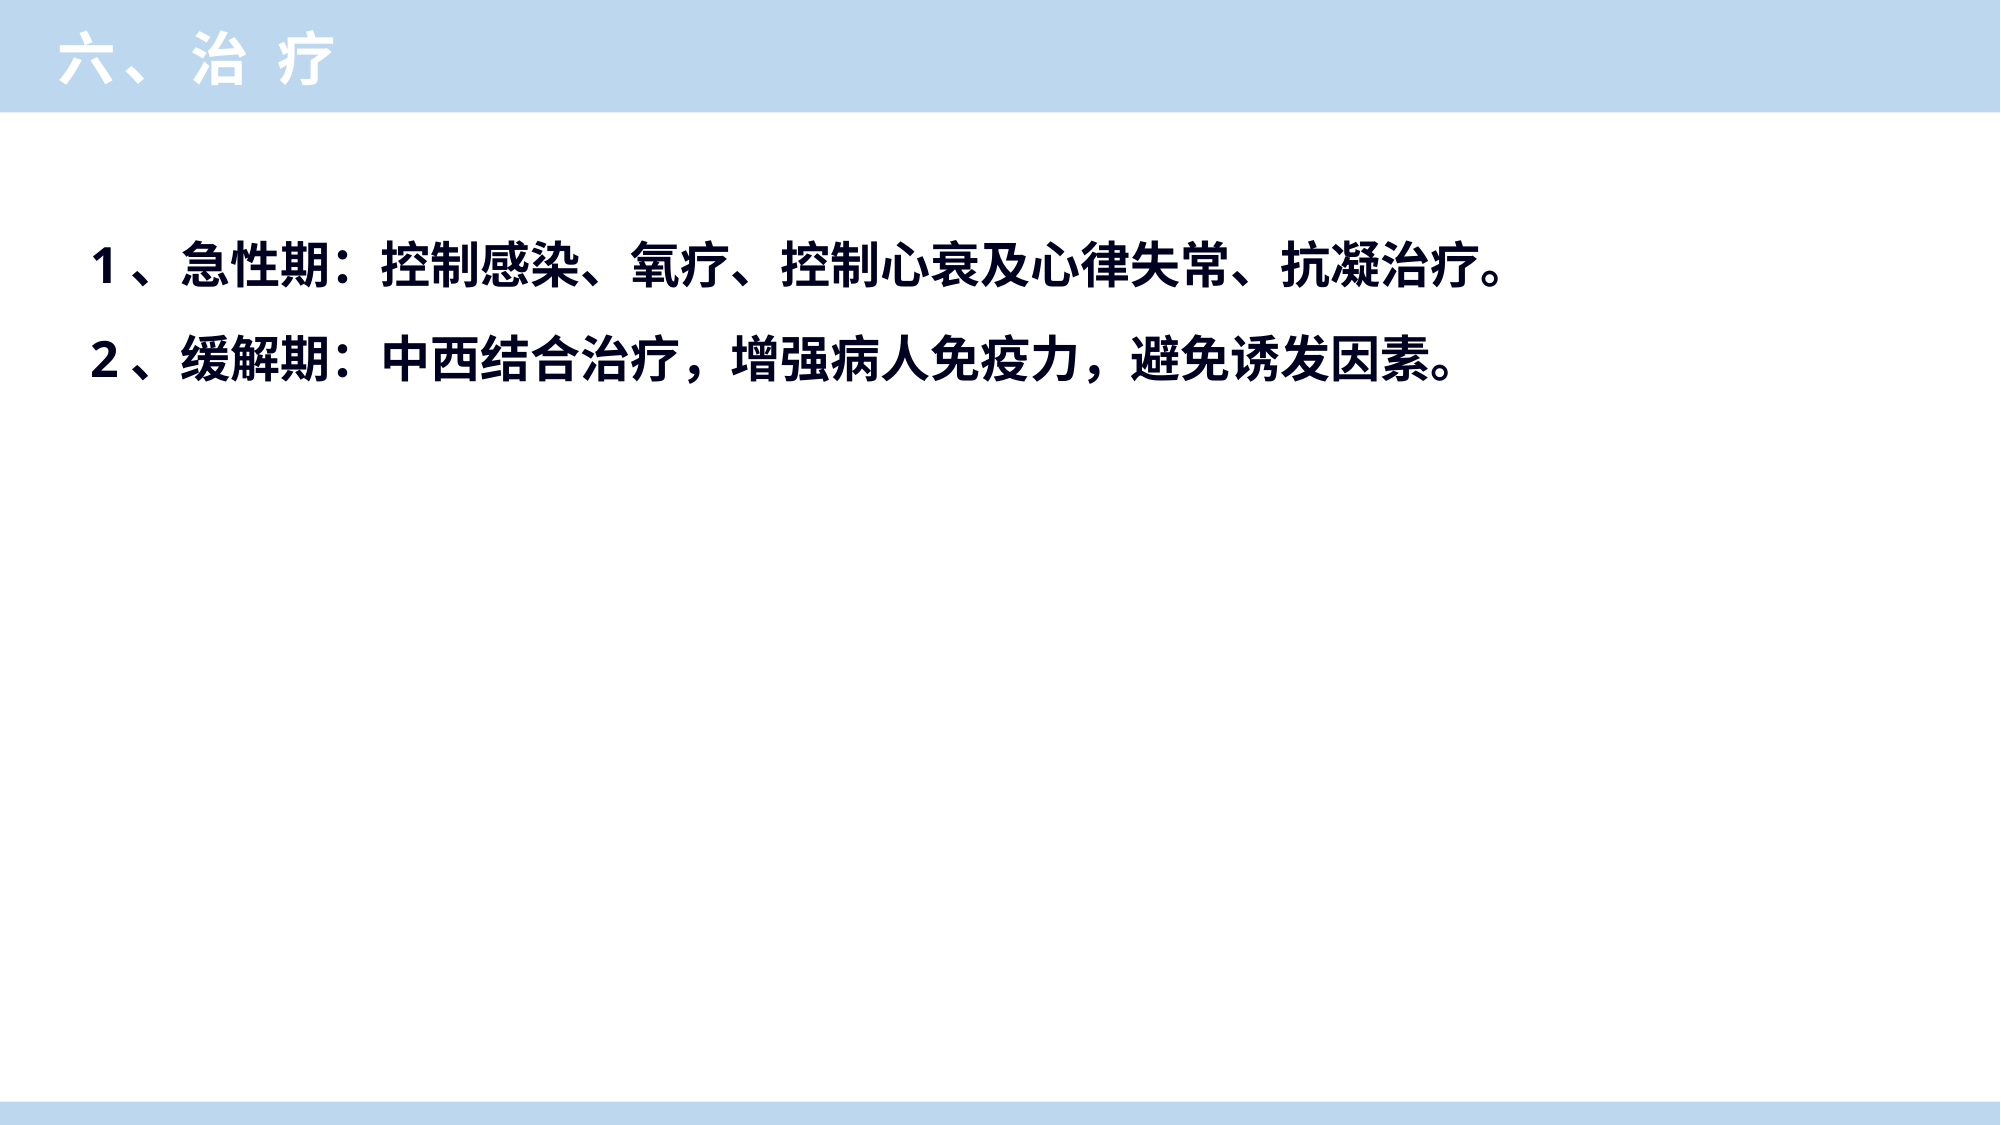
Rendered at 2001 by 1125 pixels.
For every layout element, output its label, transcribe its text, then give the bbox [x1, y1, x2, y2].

text_box 六、治 疗 [45, 16, 349, 98]
text_box 1、急性期：控制感染、氧疗、控制心衰及心律失常、抗凝治疗。 2、缓解期：中西结合治疗，增强病人免疫力，避免诱发因素。 [48, 202, 1920, 1125]
